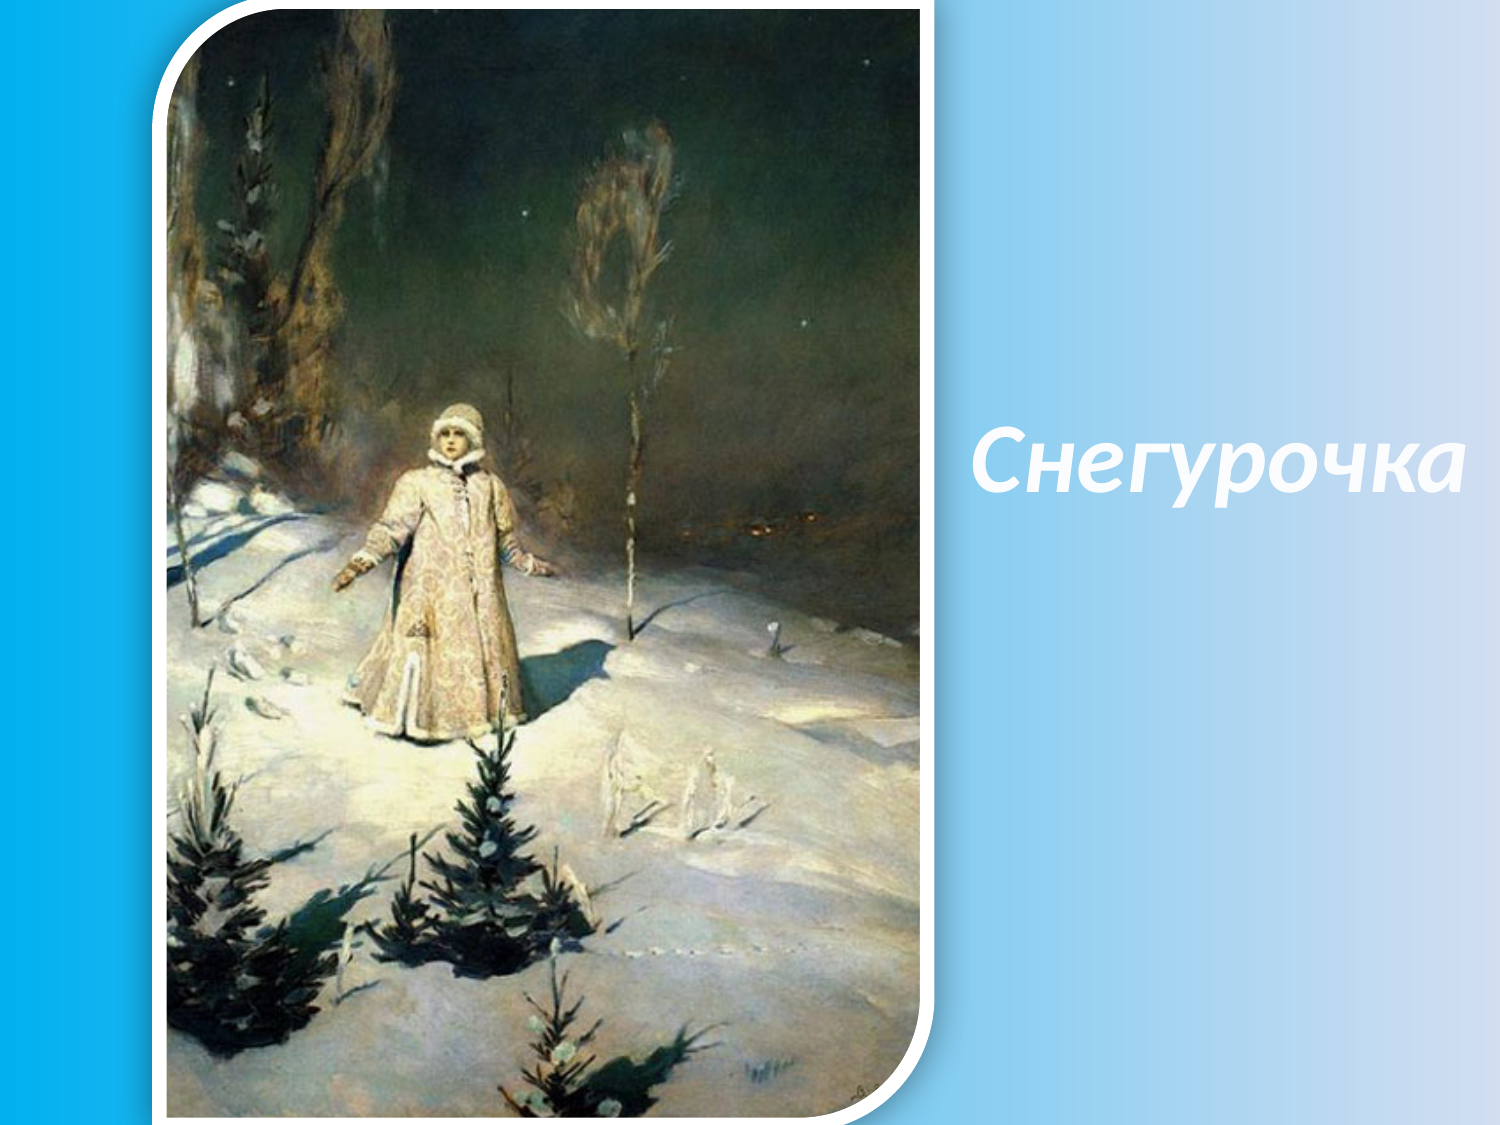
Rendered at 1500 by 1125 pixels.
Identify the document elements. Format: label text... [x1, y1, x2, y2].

text_box Снегурочка [950, 385, 1490, 521]
picture [159, 1, 928, 1125]
